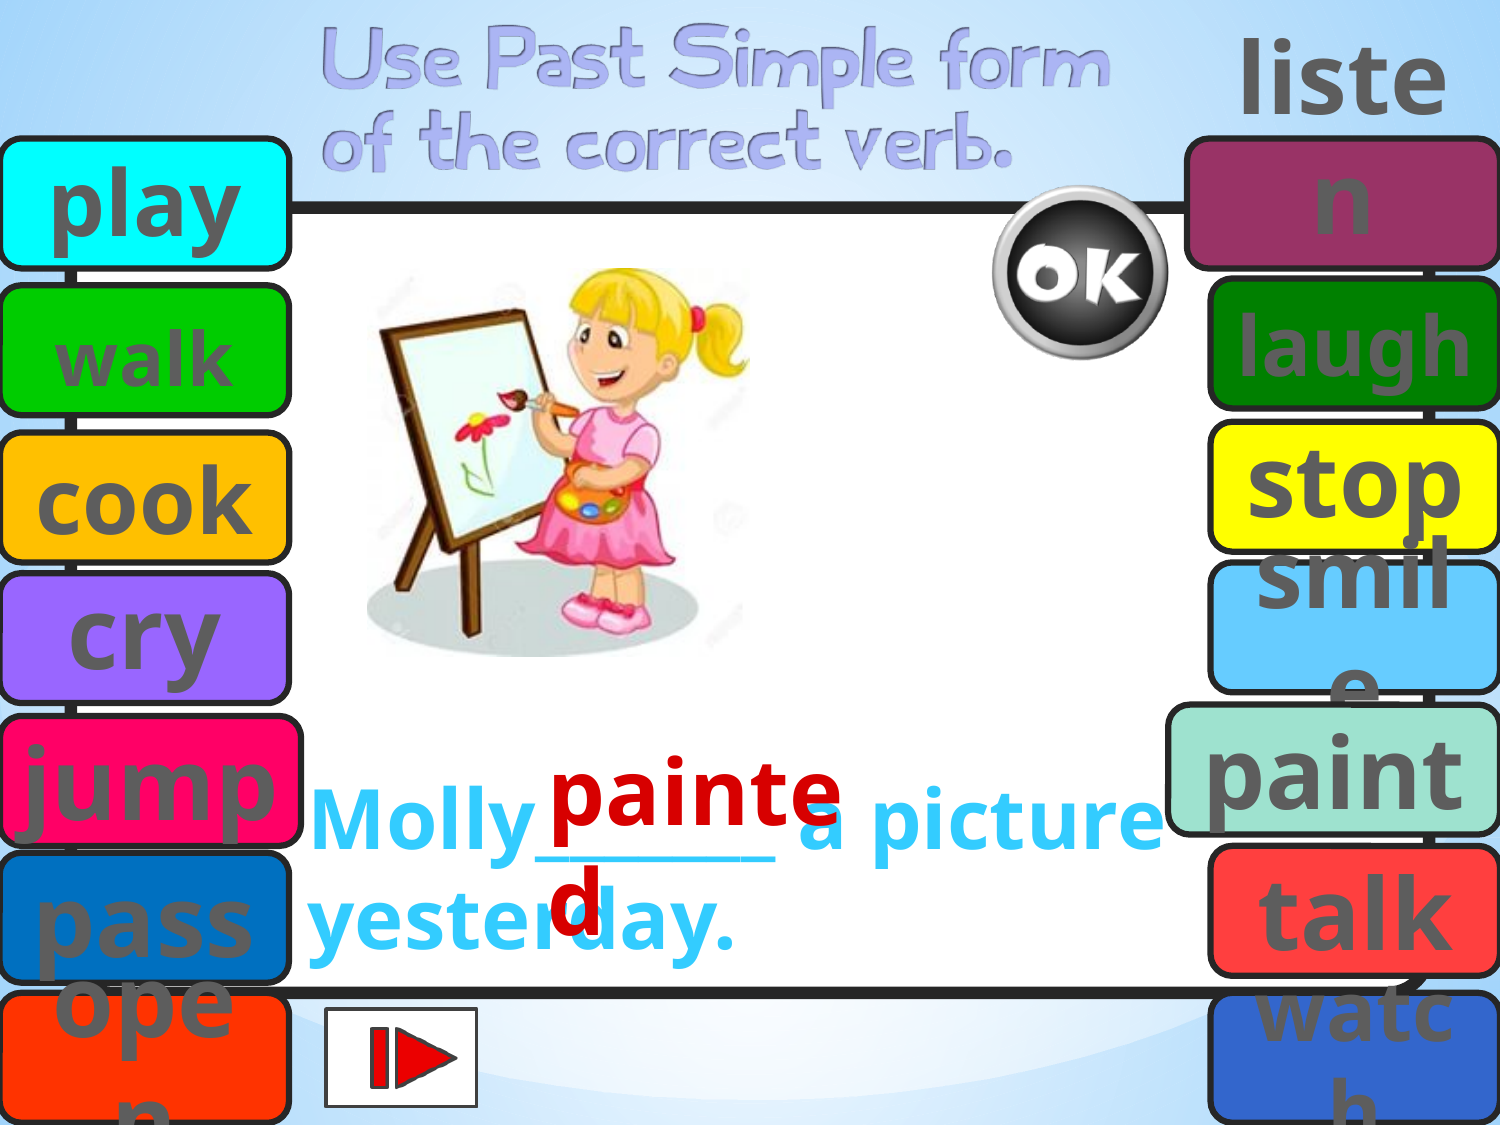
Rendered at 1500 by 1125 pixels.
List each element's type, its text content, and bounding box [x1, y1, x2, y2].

text_box watch [1209, 991, 1500, 1125]
text_box cook [0, 431, 291, 564]
picture [300, 3, 1124, 180]
text_box paint [1166, 703, 1500, 836]
text_box listen [1185, 137, 1500, 270]
text_box [69, 206, 1431, 758]
text_box smile [1209, 561, 1500, 694]
text_box open [0, 991, 291, 1125]
picture [990, 183, 1169, 361]
text_box painted [533, 726, 892, 962]
text_box pass [0, 851, 291, 984]
text_box play [0, 137, 291, 270]
text_box [1246, 836, 1431, 844]
text_box walk [0, 283, 291, 417]
text_box talk [1209, 844, 1500, 978]
text_box stop [1209, 420, 1500, 553]
text_box cry [0, 571, 291, 705]
text_box laugh [1209, 277, 1500, 410]
picture [367, 268, 751, 657]
text_box Molly_______ a picture yesterday. [292, 758, 1246, 974]
text_box jump [0, 714, 303, 848]
text_box [69, 845, 1422, 995]
picture [324, 1007, 478, 1109]
